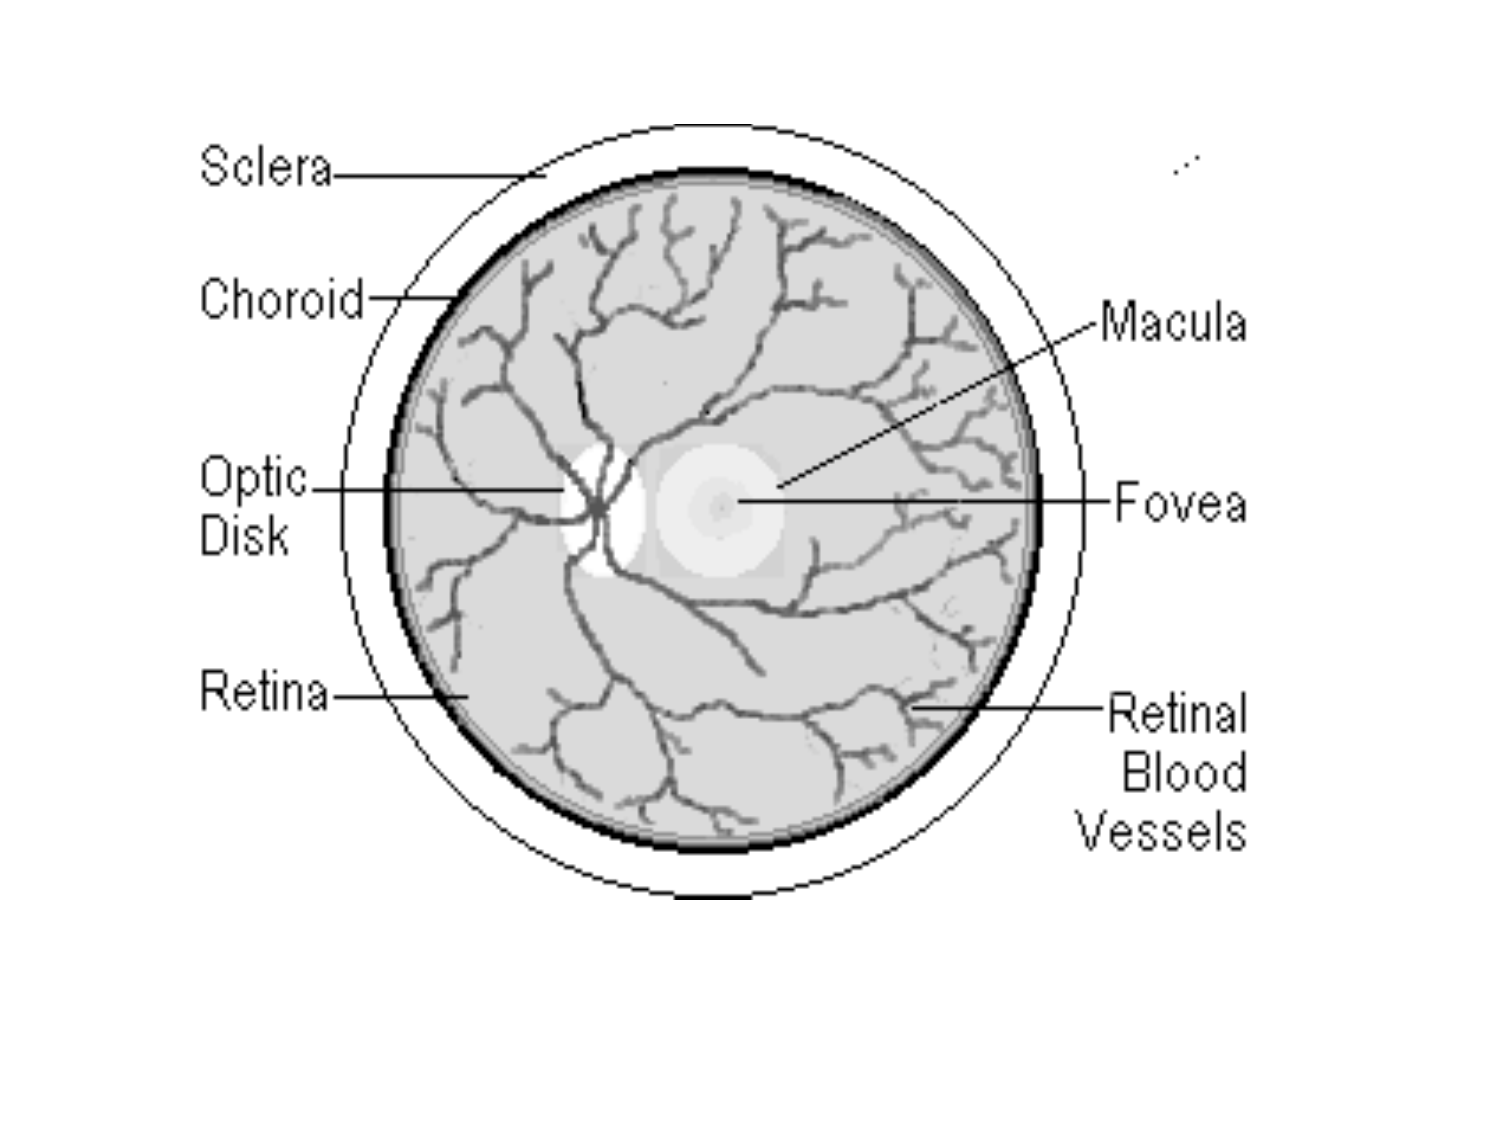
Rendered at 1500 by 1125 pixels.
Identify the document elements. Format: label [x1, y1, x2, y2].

picture [199, 124, 1251, 901]
